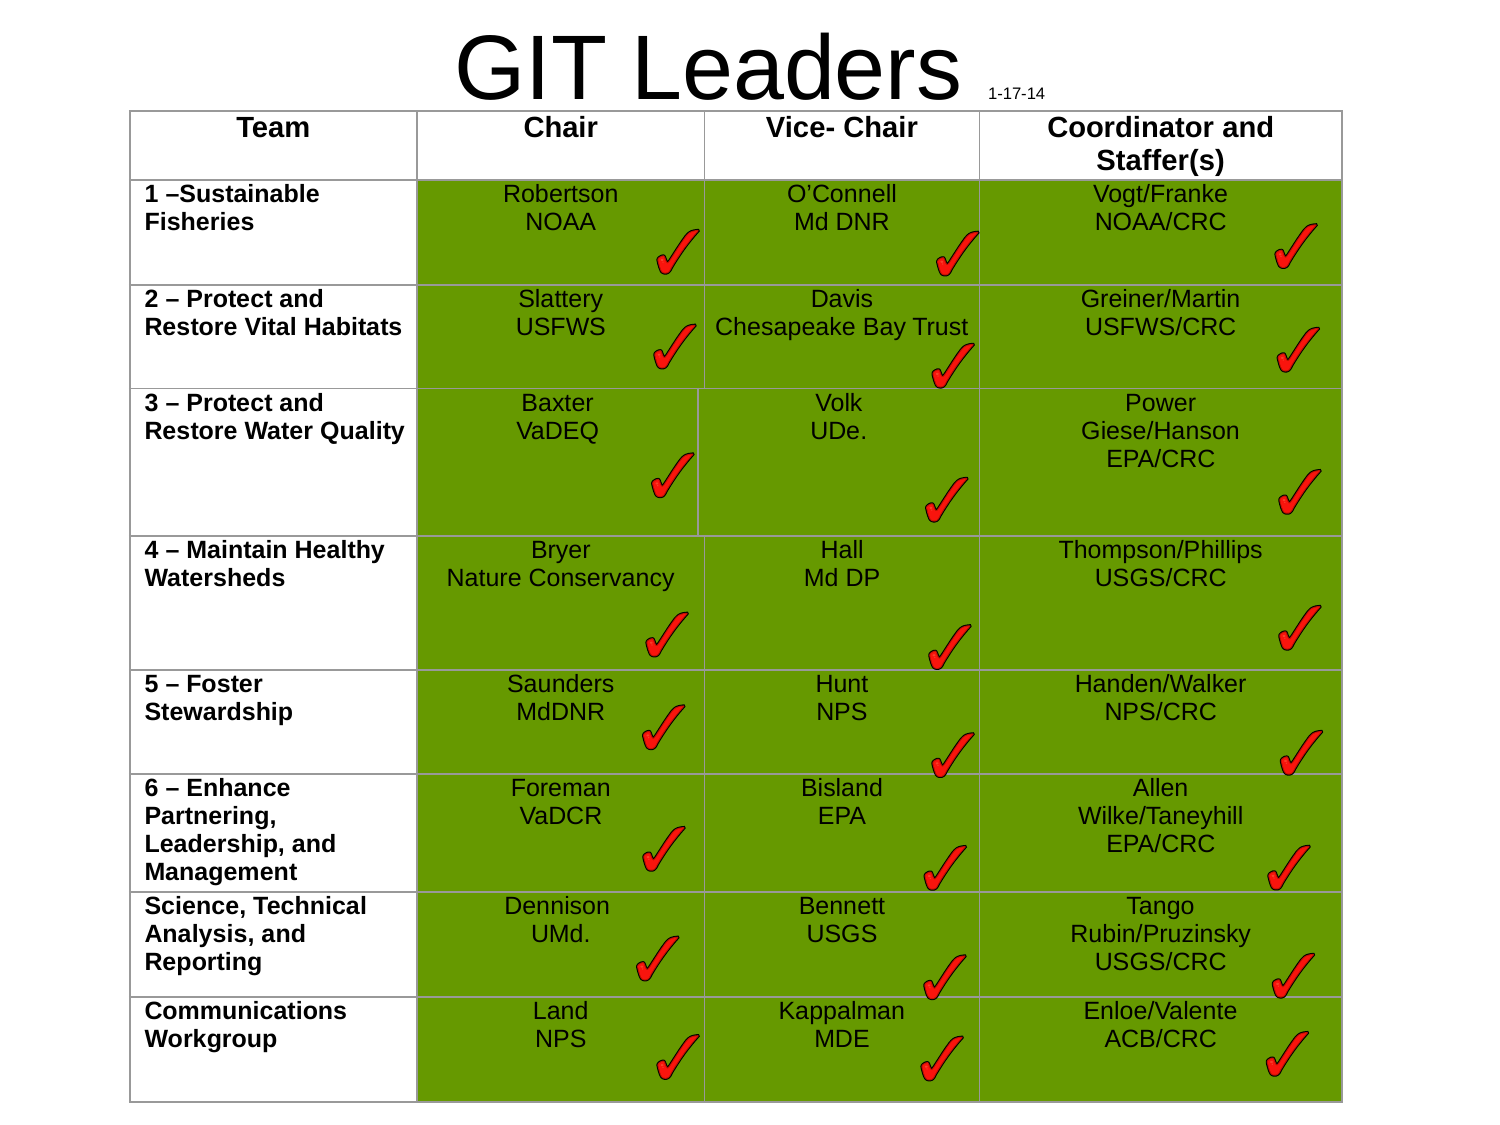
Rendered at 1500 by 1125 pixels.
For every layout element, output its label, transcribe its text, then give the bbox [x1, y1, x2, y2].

picture [656, 228, 701, 275]
table_cell Hunt NPS [705, 671, 979, 773]
picture [1265, 1030, 1310, 1078]
picture [930, 731, 976, 779]
picture [1266, 844, 1312, 891]
table_cell Handen/Walker NPS/CRC [980, 671, 1341, 773]
table_cell Saunders MdDNR [418, 671, 704, 773]
table_cell Science, Technical Analysis, and Reporting [131, 893, 416, 996]
table_cell Land NPS [418, 998, 704, 1101]
picture [931, 342, 976, 389]
table_cell Thompson/Phillips USGS/CRC [980, 537, 1341, 669]
picture [1277, 604, 1323, 651]
picture [927, 623, 973, 671]
picture [652, 323, 698, 370]
table_cell O’Connell Md DNR [705, 181, 979, 284]
table_cell Bennett USGS [705, 893, 979, 996]
table_cell Slattery USFWS [418, 286, 704, 388]
table_cell Bisland EPA [705, 775, 979, 891]
picture [920, 1035, 965, 1082]
picture [641, 825, 687, 873]
table_header Coordinator and Staffer(s) [980, 112, 1341, 179]
table_cell 5 – Foster Stewardship [131, 671, 416, 773]
table_cell Enloe/Valente ACB/CRC [980, 998, 1341, 1101]
picture [650, 451, 695, 499]
table_cell Robertson NOAA [418, 181, 704, 284]
picture [1274, 222, 1319, 270]
table_cell 4 – Maintain Healthy Watersheds [131, 537, 416, 669]
table_cell Vogt/Franke NOAA/CRC [980, 181, 1341, 284]
picture [1279, 729, 1324, 777]
picture [924, 476, 969, 523]
table_cell 6 – Enhance Partnering, Leadership, and Management [131, 775, 416, 891]
table_cell Dennison UMd. [418, 893, 704, 996]
table_cell Bryer Nature Conservancy [418, 537, 704, 669]
table_cell Volk UDe. [699, 389, 979, 535]
picture [923, 844, 968, 892]
table_cell Communications Workgroup [131, 998, 416, 1101]
picture [645, 611, 690, 658]
picture [1276, 326, 1321, 373]
picture [935, 230, 980, 277]
table_cell 3 – Protect and Restore Water Quality [131, 389, 416, 535]
table_header Vice- Chair [705, 112, 979, 179]
table_cell 2 – Protect and Restore Vital Habitats [131, 286, 416, 388]
table_cell Foreman VaDCR [418, 775, 704, 891]
table_cell Davis Chesapeake Bay Trust [705, 286, 979, 388]
table_cell Greiner/Martin USFWS/CRC [980, 286, 1341, 388]
table_cell 1 –Sustainable Fisheries [131, 181, 416, 284]
picture [641, 703, 686, 751]
table_cell Allen Wilke/Taneyhill EPA/CRC [980, 775, 1341, 891]
picture [635, 935, 680, 982]
table_header Team [131, 112, 416, 179]
picture [922, 953, 968, 1001]
table_header Chair [418, 112, 704, 179]
table_cell Kappalman MDE [705, 998, 979, 1101]
title GIT Leaders 1-17-14 [74, 0, 1426, 126]
table_cell Baxter VaDEQ [418, 389, 697, 535]
picture [1277, 468, 1323, 516]
table_cell Hall Md DP [705, 537, 979, 669]
table_cell Tango Rubin/Pruzinsky USGS/CRC [980, 893, 1341, 996]
table_cell Power Giese/Hanson EPA/CRC [980, 389, 1341, 535]
picture [656, 1033, 701, 1081]
picture [1271, 952, 1316, 999]
